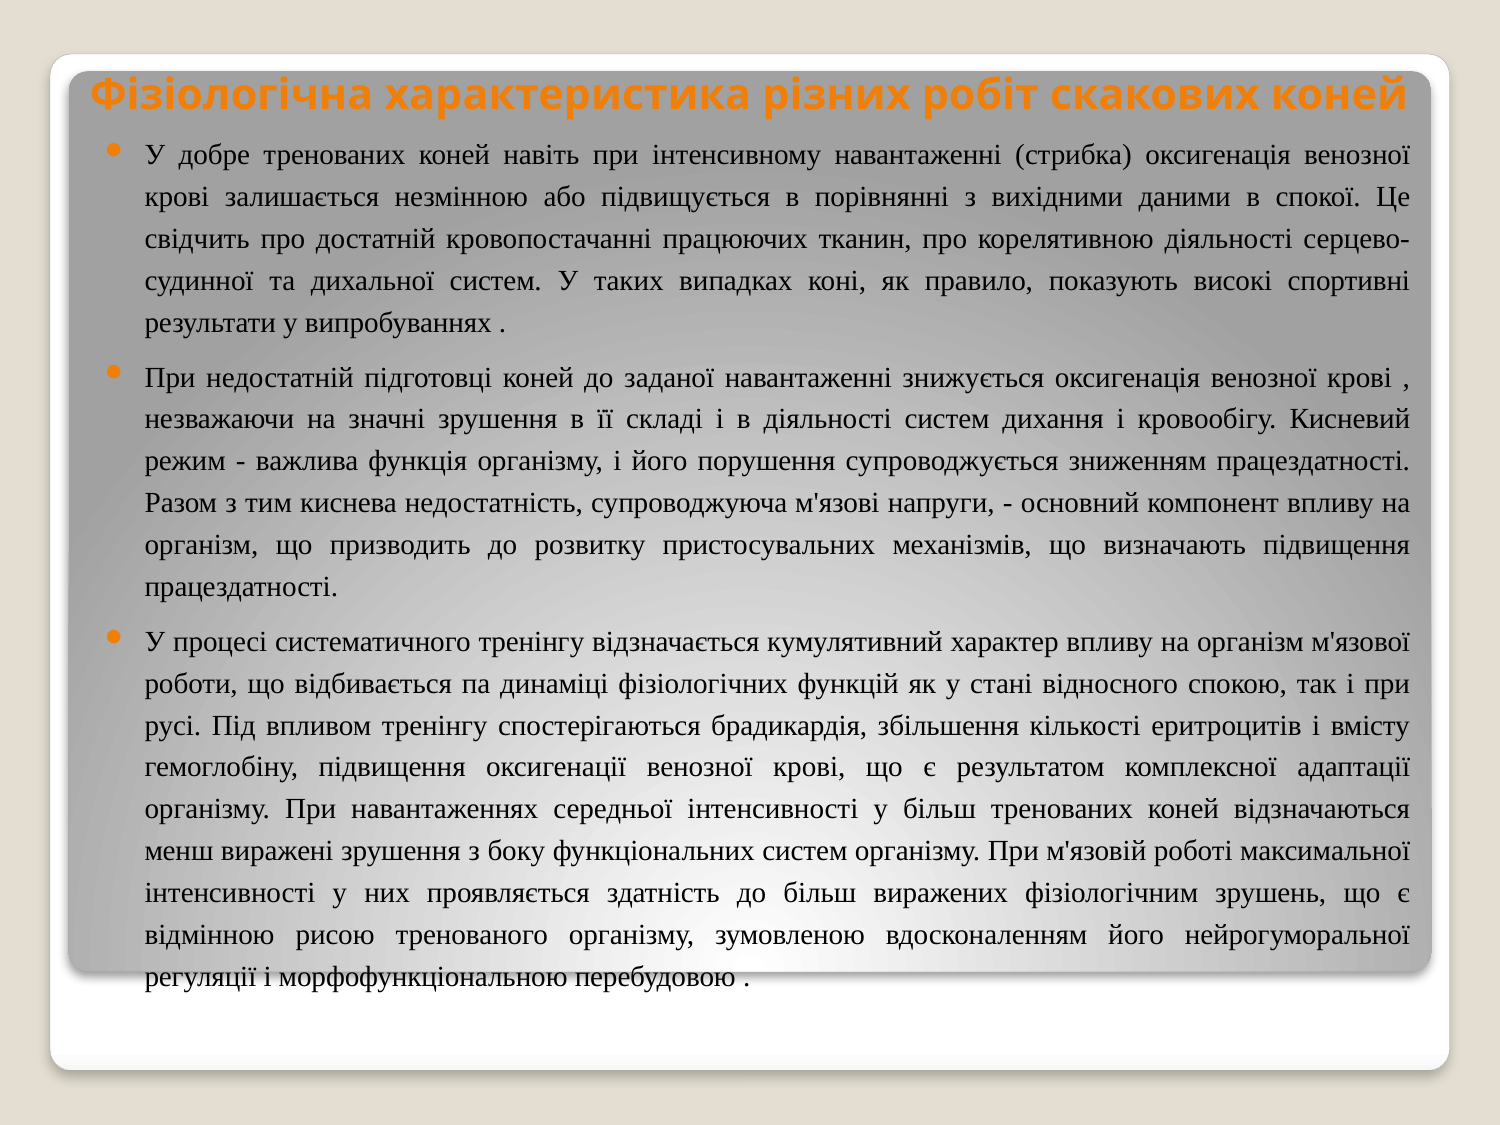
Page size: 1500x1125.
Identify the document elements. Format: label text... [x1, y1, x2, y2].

title Фізіологічна характеристика різних робіт скакових коней [75, 45, 1425, 113]
list У добре тренованих коней навіть при інтенсивному навантаженні (стрибка) оксигенація венозної крові залишається незмінною або підвищується в порівнянні з вихідними даними в спокої. Це свідчить про достатній кровопостачанні працюючих тканин, про корелятивною діяльності серцево-судинної та дихальної систем. У таких випадках коні, як правило, показують високі спортивні результати у випробуваннях . При недостатній підготовці коней до заданої навантаженні знижується оксигенація венозної крові , незважаючи на значні зрушення в її складі і в діяльності систем дихання і кровообігу. Кисневий режим - важлива функція організму, і його порушення супроводжується зниженням працездатності. Разом з тим киснева недостатність, супроводжуюча м'язові напруги, - основний компонент впливу на організм, що призводить до розвитку пристосувальних механізмів, що визначають підвищення працездатності. У процесі систематичного тренінгу відзначається кумулятивний характер впливу на організм м'язової роботи, що відбивається па динаміці фізіологічних функцій як у стані відносного спокою, так і при русі. Під впливом тренінгу спостерігаються брадикардія, збільшення кількості еритроцитів і вмісту гемоглобіну, підвищення оксигенації венозної крові, що є результатом комплексної адаптації організму. При навантаженнях середньої інтенсивності у більш тренованих коней відзначаються менш виражені зрушення з боку функціональних систем організму. При м'язовій роботі максимальної інтенсивності у них проявляється здатність до більш виражених фізіологічним зрушень, що є відмінною рисою тренованого організму, зумовленою вдосконаленням його нейрогуморальної регуляції і морфофункціональною перебудовою . [75, 113, 1425, 1005]
